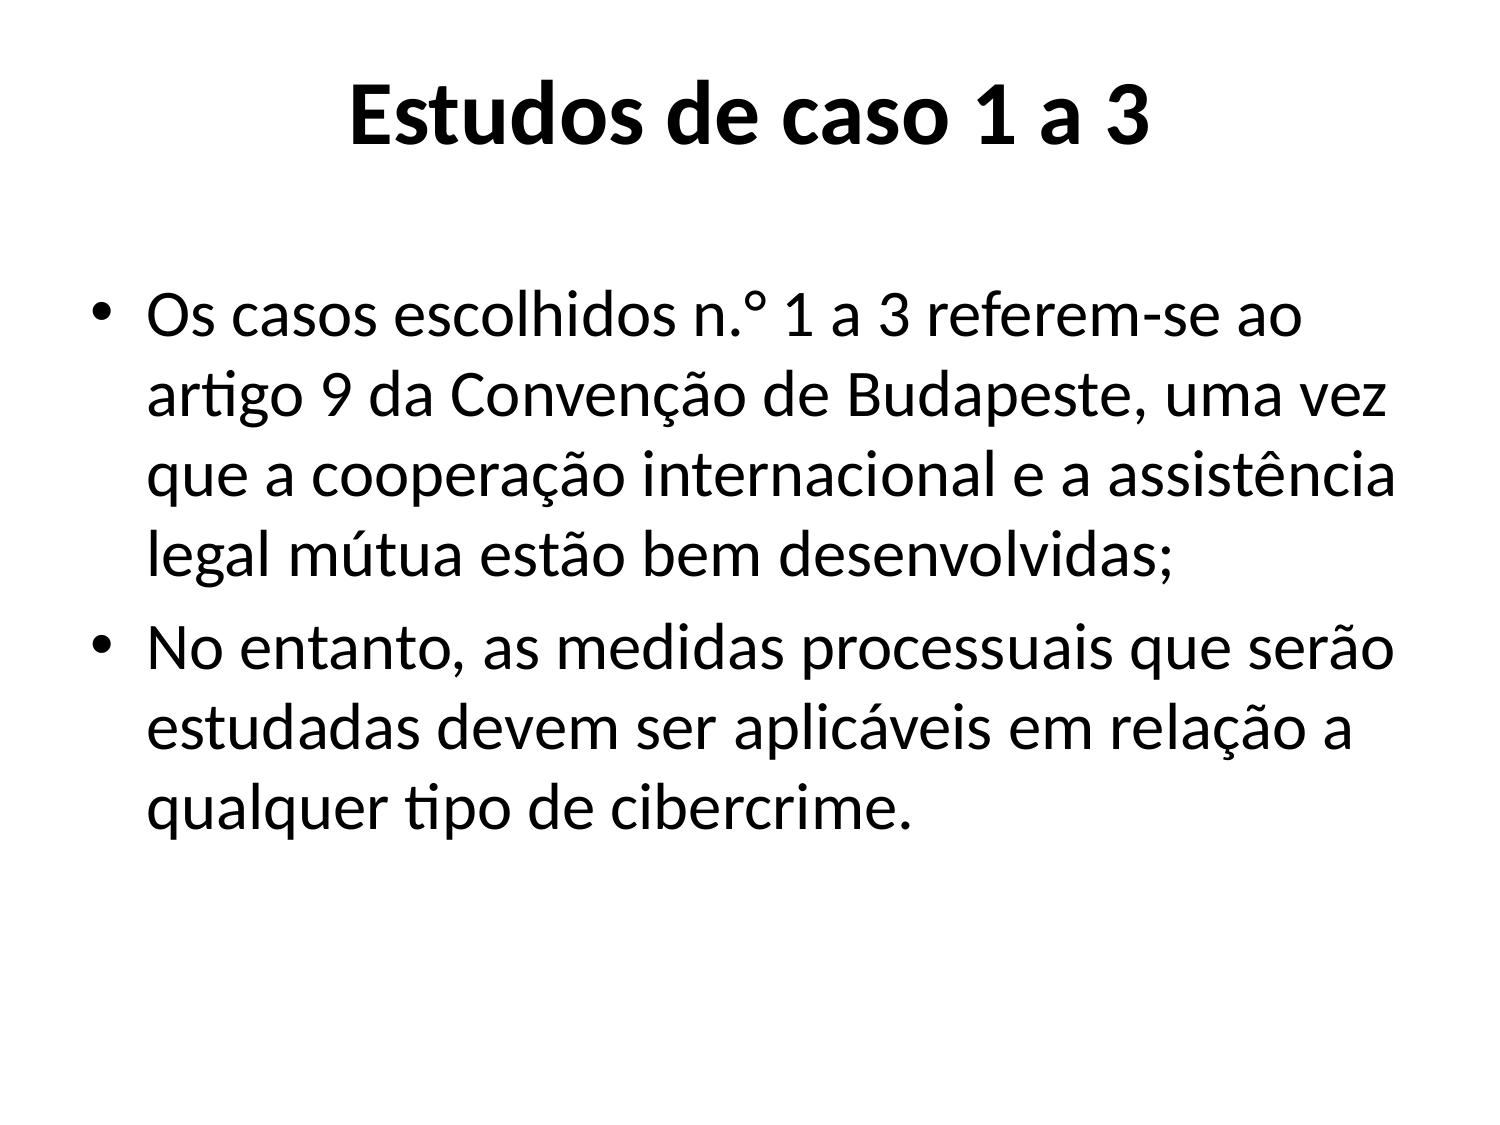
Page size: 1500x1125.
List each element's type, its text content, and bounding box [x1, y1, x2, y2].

title Estudos de caso 1 a 3 [75, 45, 1425, 233]
list Os casos escolhidos n.° 1 a 3 referem-se ao artigo 9 da Convenção de Budapeste, uma vez que a cooperação internacional e a assistência legal mútua estão bem desenvolvidas; No entanto, as medidas processuais que serão estudadas devem ser aplicáveis em relação a qualquer tipo de cibercrime. [75, 262, 1425, 1005]
